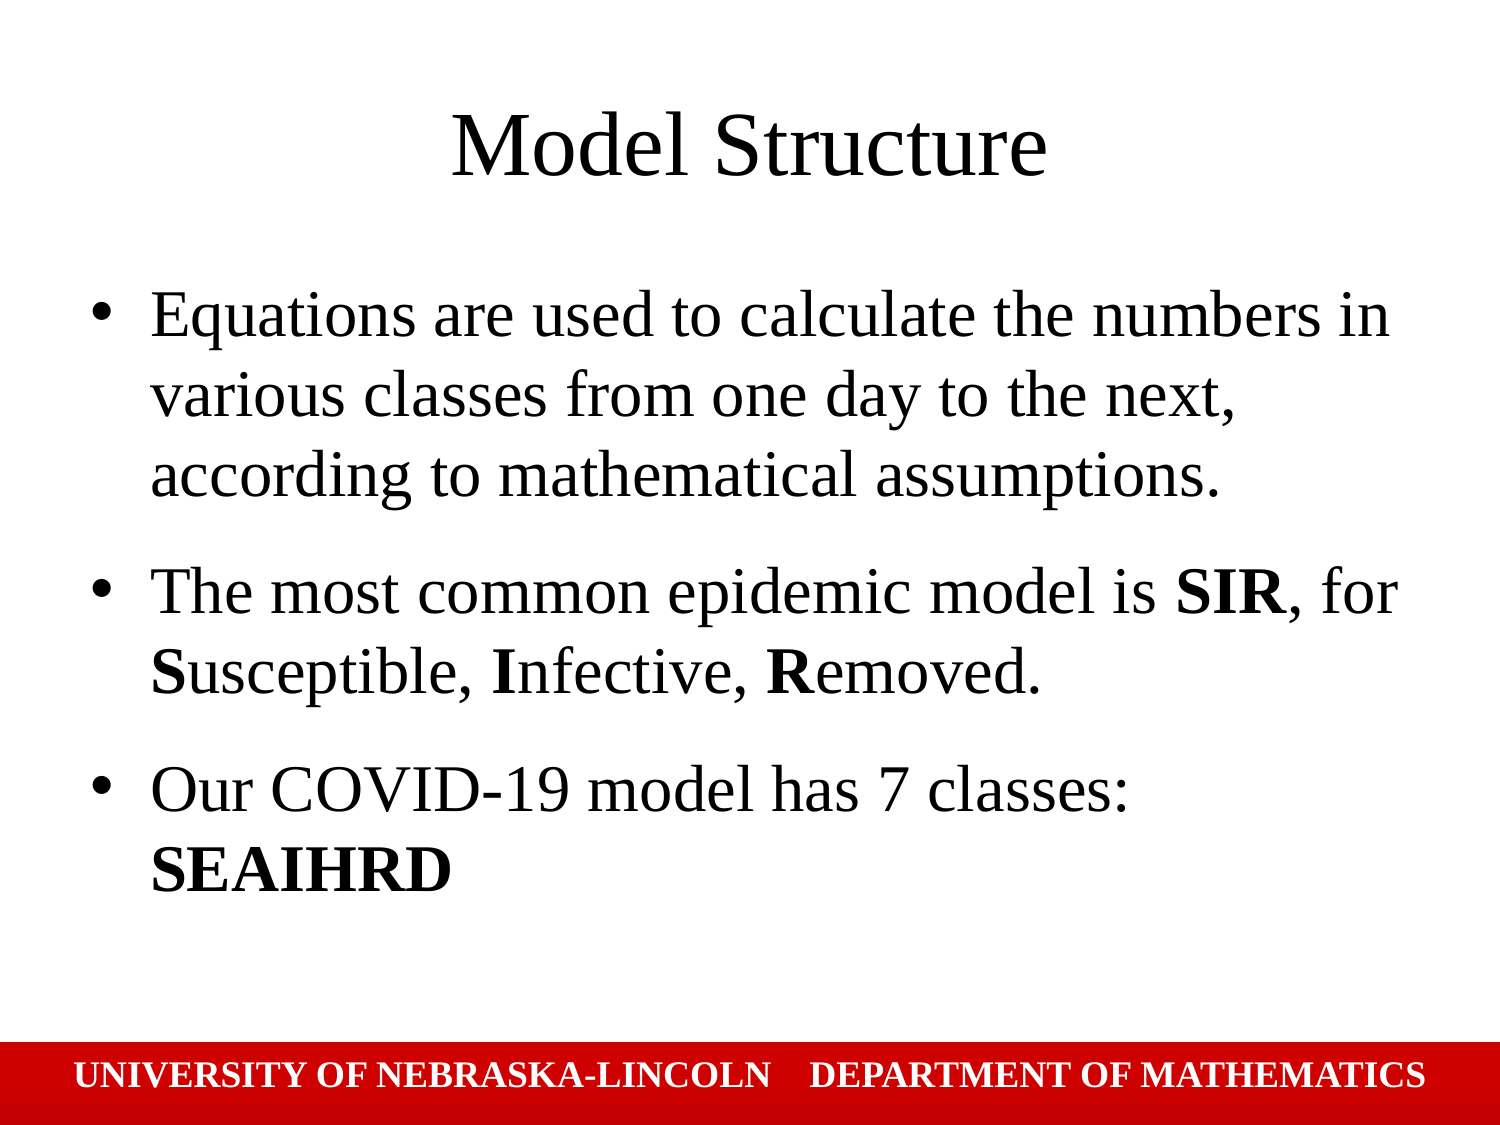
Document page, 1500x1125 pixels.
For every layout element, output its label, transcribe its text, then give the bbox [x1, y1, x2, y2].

title Model Structure [75, 45, 1425, 233]
list Equations are used to calculate the numbers in various classes from one day to the next, according to mathematical assumptions. The most common epidemic model is SIR, for Susceptible, Infective, Removed. Our COVID-19 model has 7 classes: SEAIHRD [75, 262, 1425, 1005]
